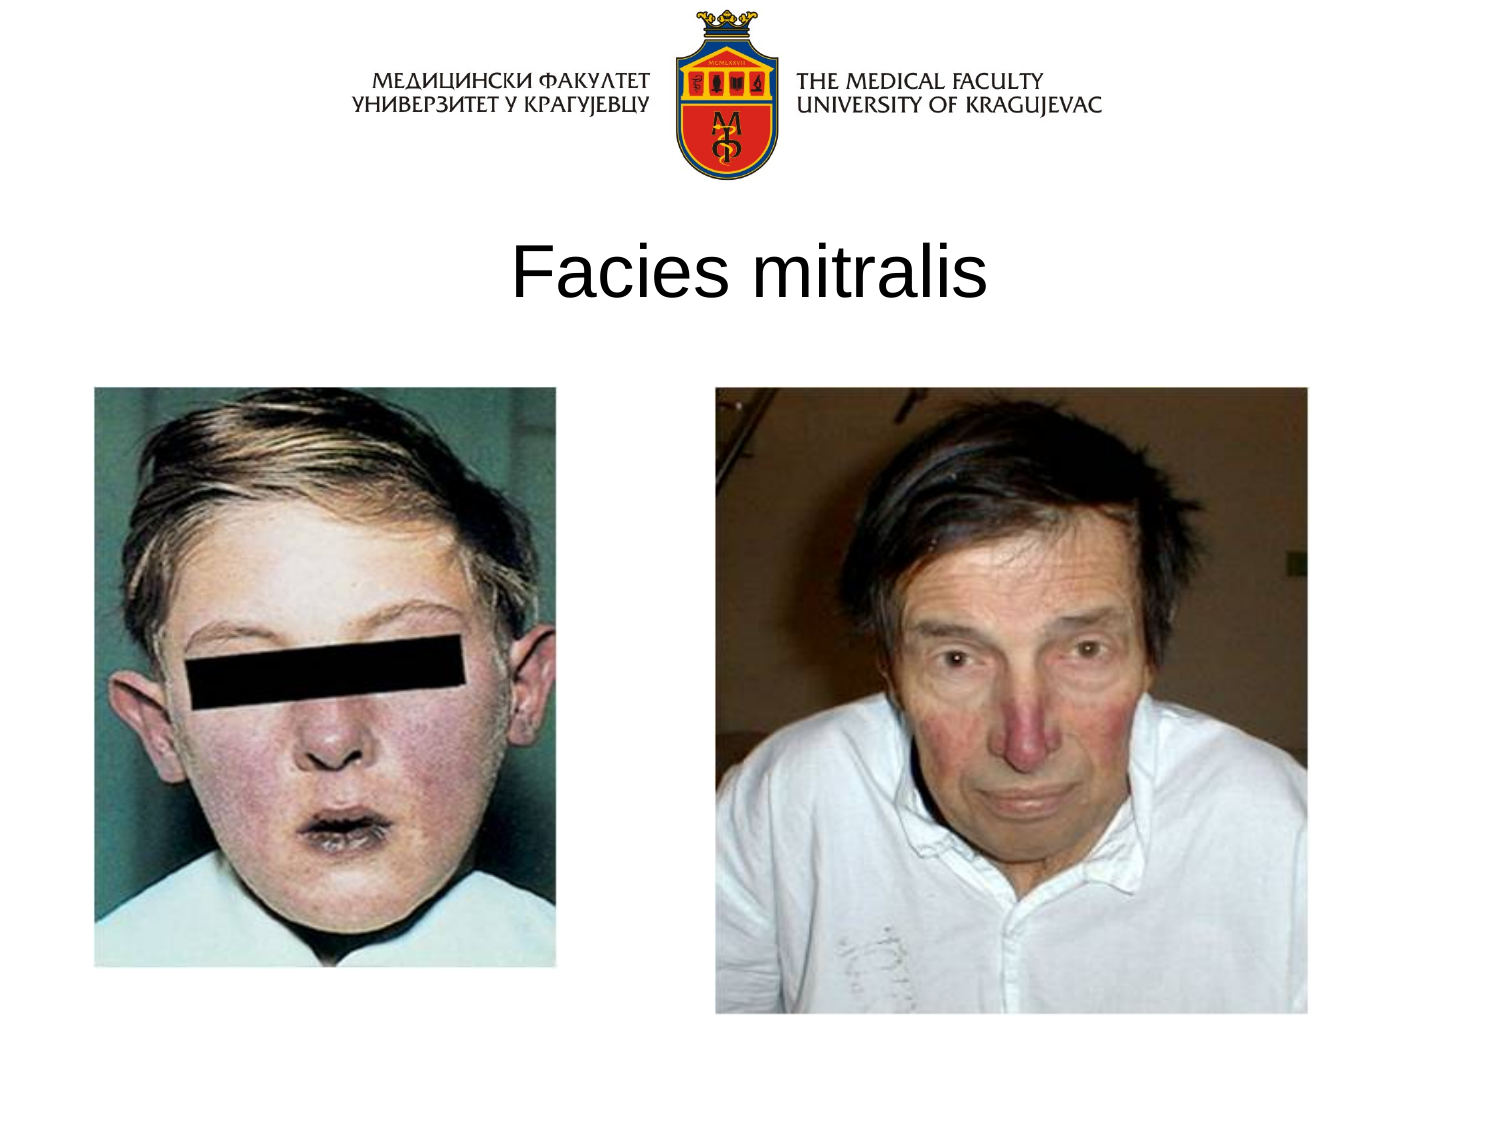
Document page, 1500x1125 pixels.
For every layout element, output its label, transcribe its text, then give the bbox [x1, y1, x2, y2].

picture [328, 0, 1125, 174]
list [93, 386, 558, 969]
picture [714, 386, 1310, 1017]
title Facies mitralis [75, 174, 1425, 362]
